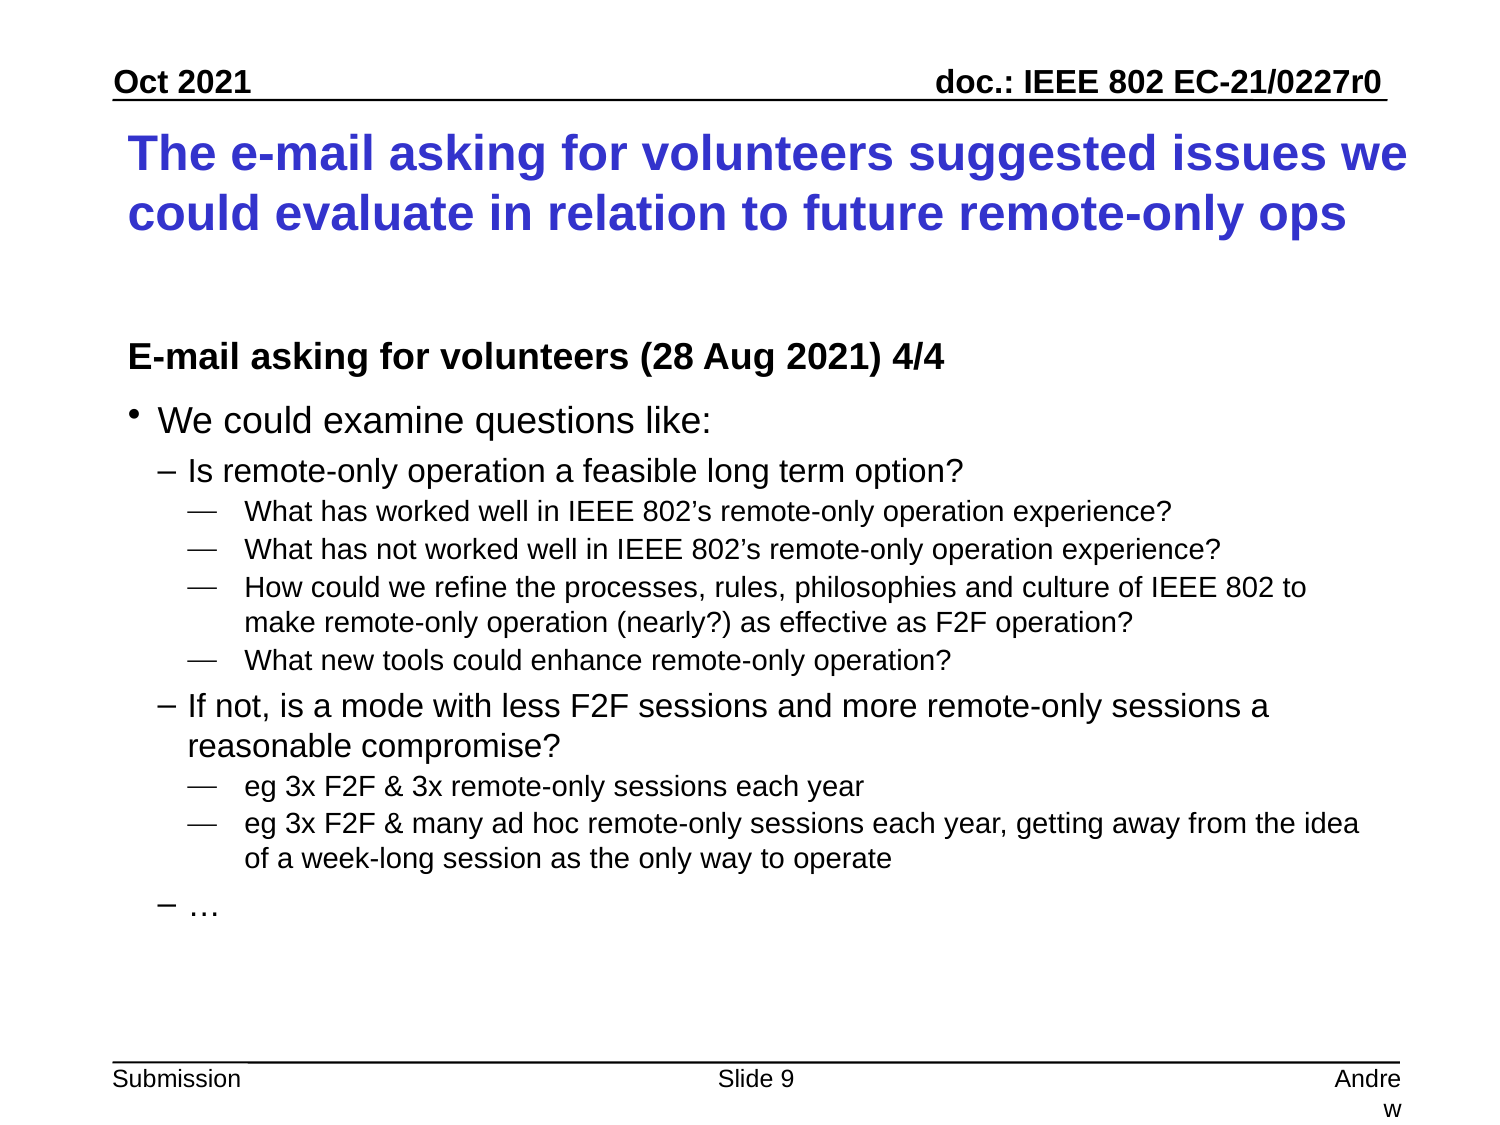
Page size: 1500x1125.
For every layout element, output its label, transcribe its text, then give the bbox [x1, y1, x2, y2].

list E-mail asking for volunteers (28 Aug 2021) 4/4 We could examine questions like: Is remote-only operation a feasible long term option? What has worked well in IEEE 802’s remote-only operation experience? What has not worked well in IEEE 802’s remote-only operation experience? How could we refine the processes, rules, philosophies and culture of IEEE 802 to make remote-only operation (nearly?) as effective as F2F operation? What new tools could enhance remote-only operation? If not, is a mode with less F2F sessions and more remote-only sessions a reasonable compromise? eg 3x F2F & 3x remote-only sessions each year eg 3x F2F & many ad hoc remote-only sessions each year, getting away from the idea of a week-long session as the only way to operate … [112, 324, 1388, 1000]
slide_number Slide 9 [709, 1061, 803, 1093]
title The e-mail asking for volunteers suggested issues we could evaluate in relation to future remote-only ops [112, 112, 1425, 288]
footer Andrew Myles, Cisco [1320, 1061, 1402, 1093]
